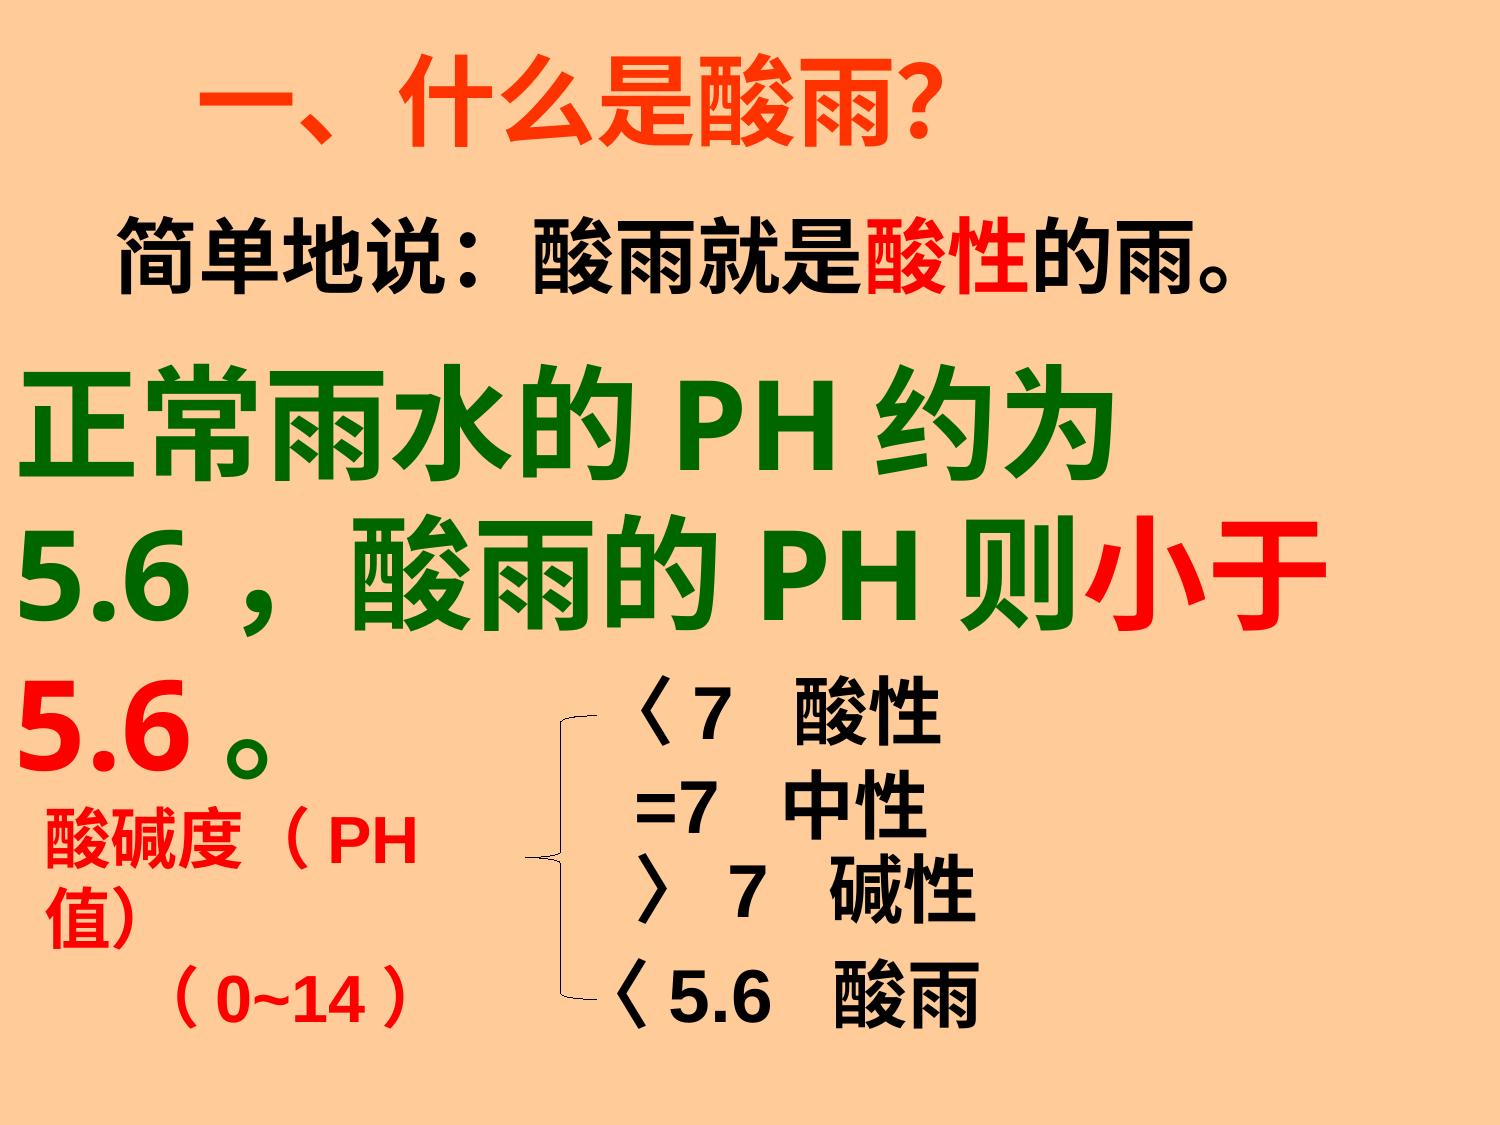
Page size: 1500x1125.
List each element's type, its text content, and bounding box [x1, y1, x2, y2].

text_box 〈5.6 酸雨 [560, 940, 962, 1046]
text_box 〉7 碱性 [620, 835, 959, 940]
text_box 酸碱度（PH值） （0~14） [29, 789, 553, 964]
text_box 简单地说：酸雨就是酸性的雨。 [100, 196, 1335, 312]
text_box 〈7 酸性 [584, 656, 924, 763]
text_box [525, 716, 597, 940]
text_box 正常雨水的PH约为5.6，酸雨的PH则小于5.6。 [0, 337, 1477, 654]
text_box =7 中性 [620, 751, 928, 835]
text_box 一、什么是酸雨？ [88, 31, 1105, 167]
